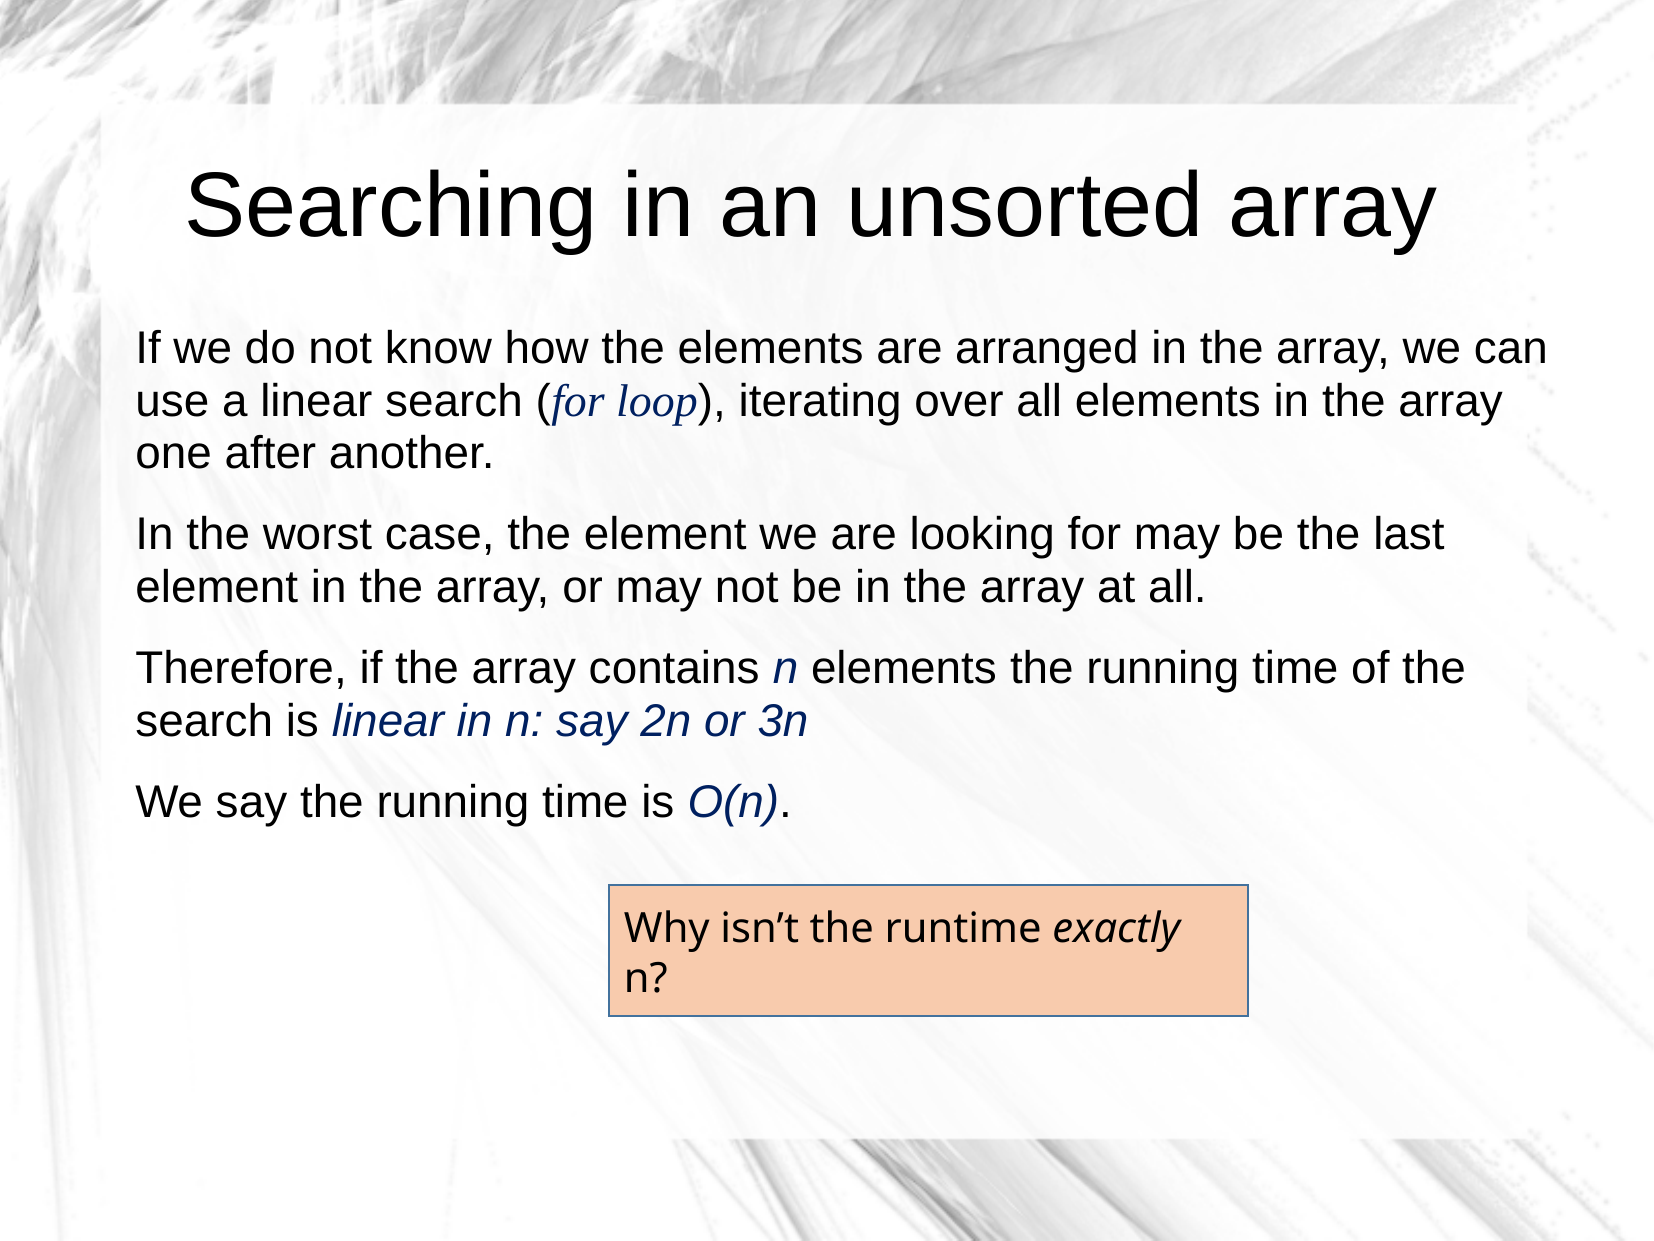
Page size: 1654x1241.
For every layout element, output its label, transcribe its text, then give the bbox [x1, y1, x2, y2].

list If we do not know how the elements are arranged in the array, we can use a linear search (for loop), iterating over all elements in the array one after another. In the worst case, the element we are looking for may be the last element in the array, or may not be in the array at all. Therefore, if the array contains n elements the running time of the search is linear in n: say 2n or 3n We say the running time is O(n). [118, 319, 1571, 1109]
title Searching in an unsorted array [118, 112, 1506, 281]
text_box Why isn’t the runtime exactly n? [609, 884, 1248, 1017]
picture [0, 0, 1654, 1241]
